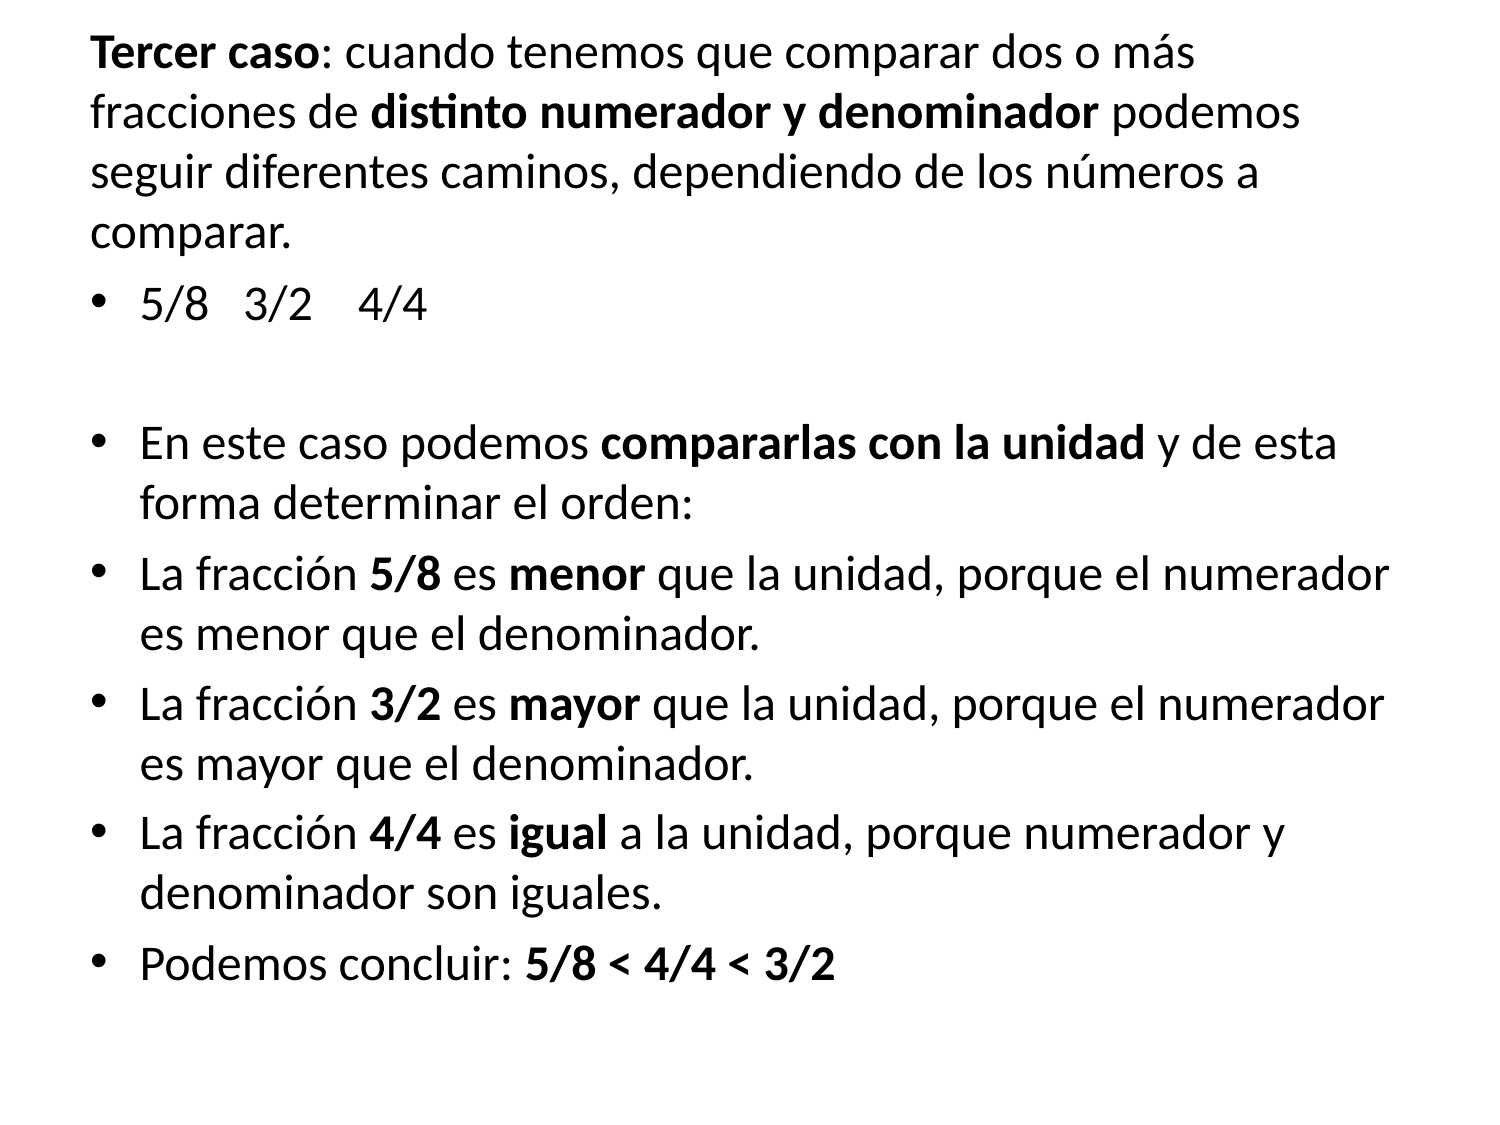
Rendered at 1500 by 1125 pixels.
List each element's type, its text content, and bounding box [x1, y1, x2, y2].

list 5/8 3/2 4/4 En este caso podemos compararlas con la unidad y de esta forma determinar el orden: La fracción 5/8 es menor que la unidad, porque el numerador es menor que el denominador. La fracción 3/2 es mayor que la unidad, porque el numerador es mayor que el denominador. La fracción 4/4 es igual a la unidad, porque numerador y denominador son iguales. Podemos concluir: 5/8 < 4/4 < 3/2 [75, 262, 1425, 1005]
title Tercer caso: cuando tenemos que comparar dos o más fracciones de distinto numerador y denominador podemos seguir diferentes caminos, dependiendo de los números a comparar. [75, 45, 1425, 233]
